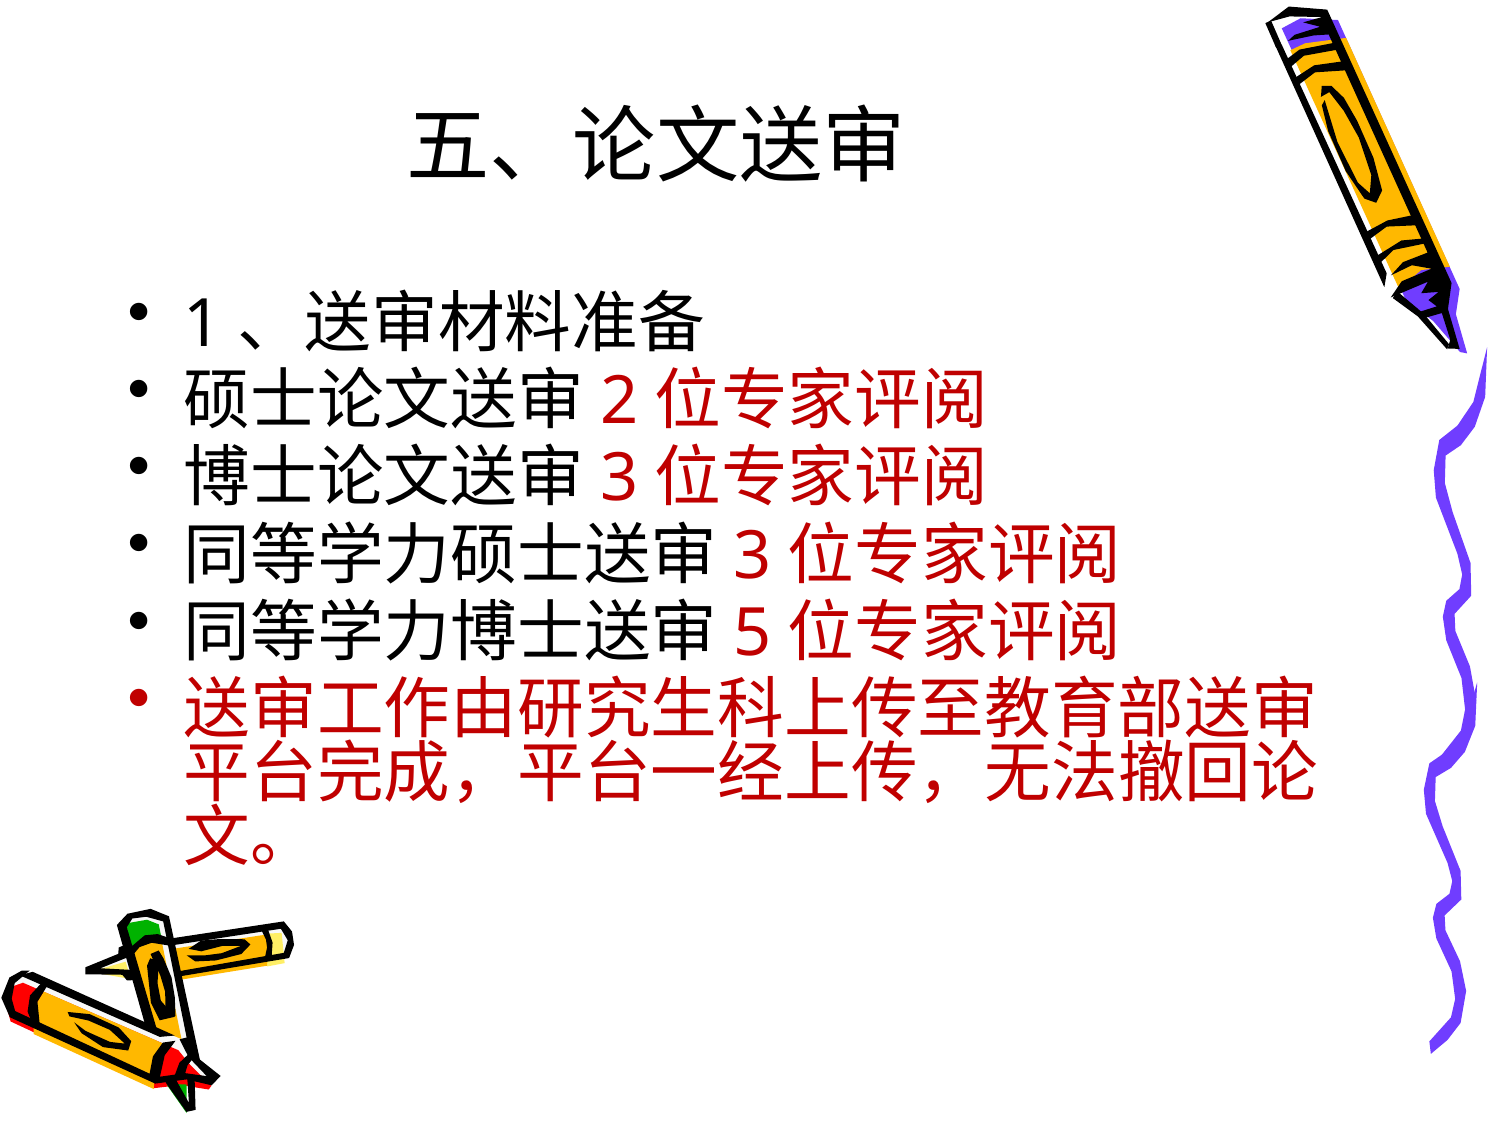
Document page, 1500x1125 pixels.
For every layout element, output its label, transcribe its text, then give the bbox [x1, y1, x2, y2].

title 五、论文送审 [112, 62, 1201, 201]
list 1、送审材料准备 硕士论文送审2位专家评阅 博士论文送审3位专家评阅 同等学力硕士送审3位专家评阅 同等学力博士送审5位专家评阅 送审工作由研究生科上传至教育部送审平台完成，平台一经上传，无法撤回论文。 [112, 287, 1376, 1013]
